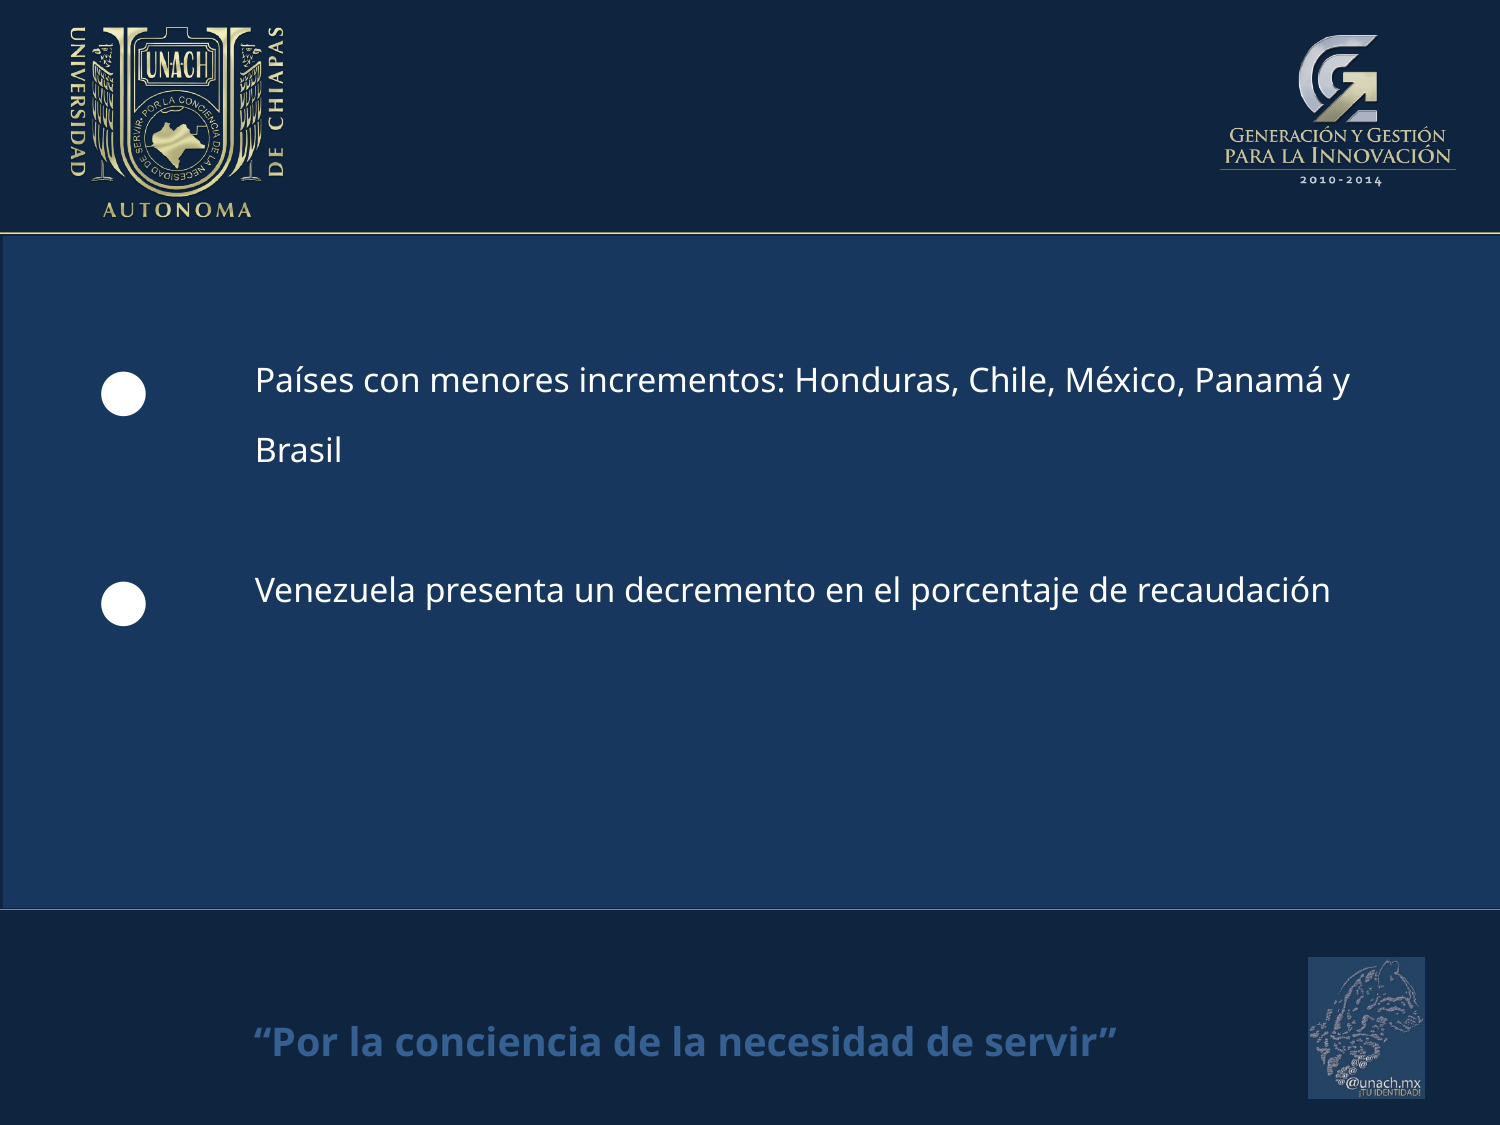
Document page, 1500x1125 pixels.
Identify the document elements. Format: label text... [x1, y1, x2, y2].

picture [1184, 11, 1483, 212]
picture [12, 10, 344, 232]
text_box Países con menores incrementos: Honduras, Chile, México, Panamá y Brasil Venezuela presenta un decremento en el porcentaje de recaudación [81, 272, 1364, 641]
picture [1308, 957, 1425, 1099]
